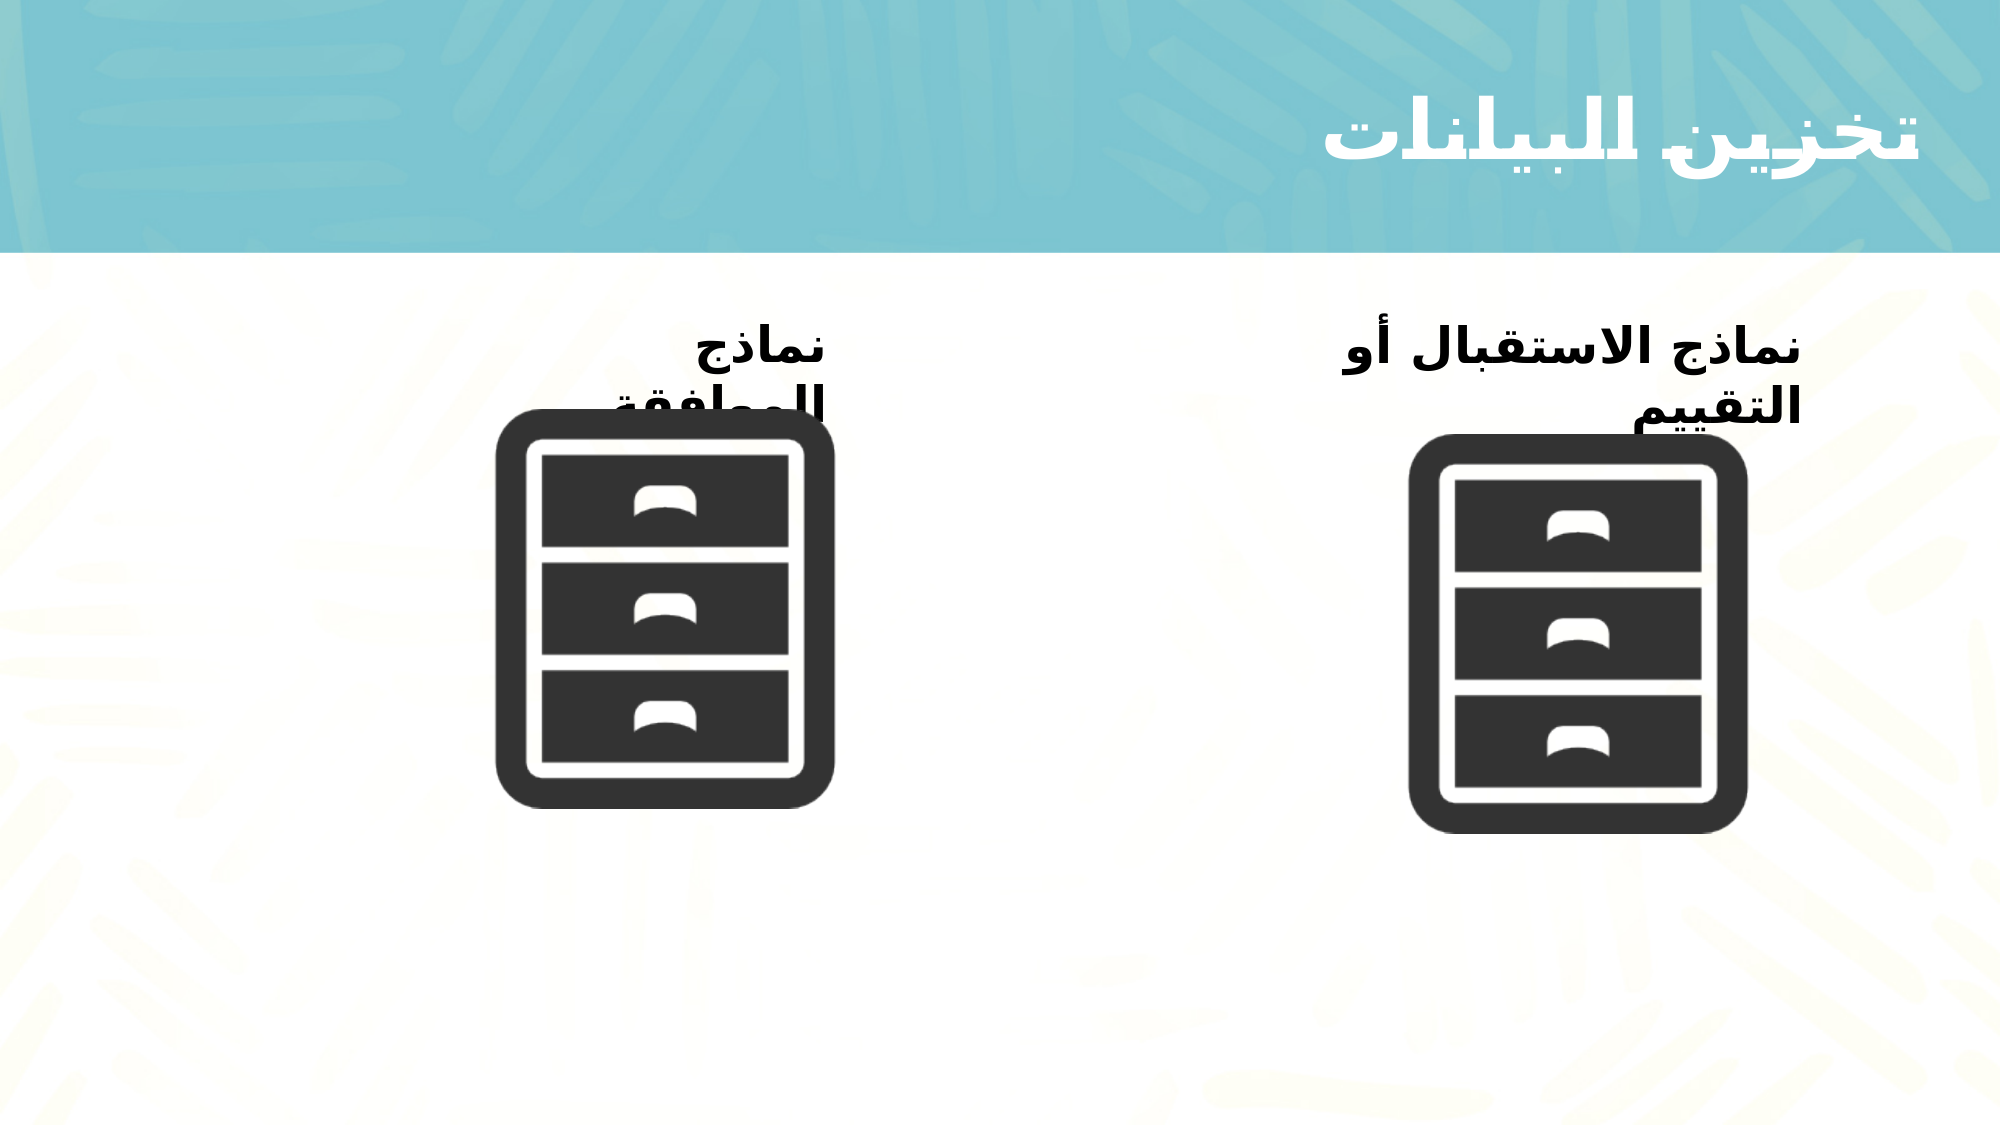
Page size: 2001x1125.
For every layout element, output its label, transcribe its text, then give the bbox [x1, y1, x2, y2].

text_box نماذج الاستقبال أو التقييم [1193, 306, 1819, 382]
text_box نماذج الموافقة [467, 305, 843, 380]
text_box تخزين البيانات [61, 33, 1938, 220]
picture [0, 0, 2000, 1125]
